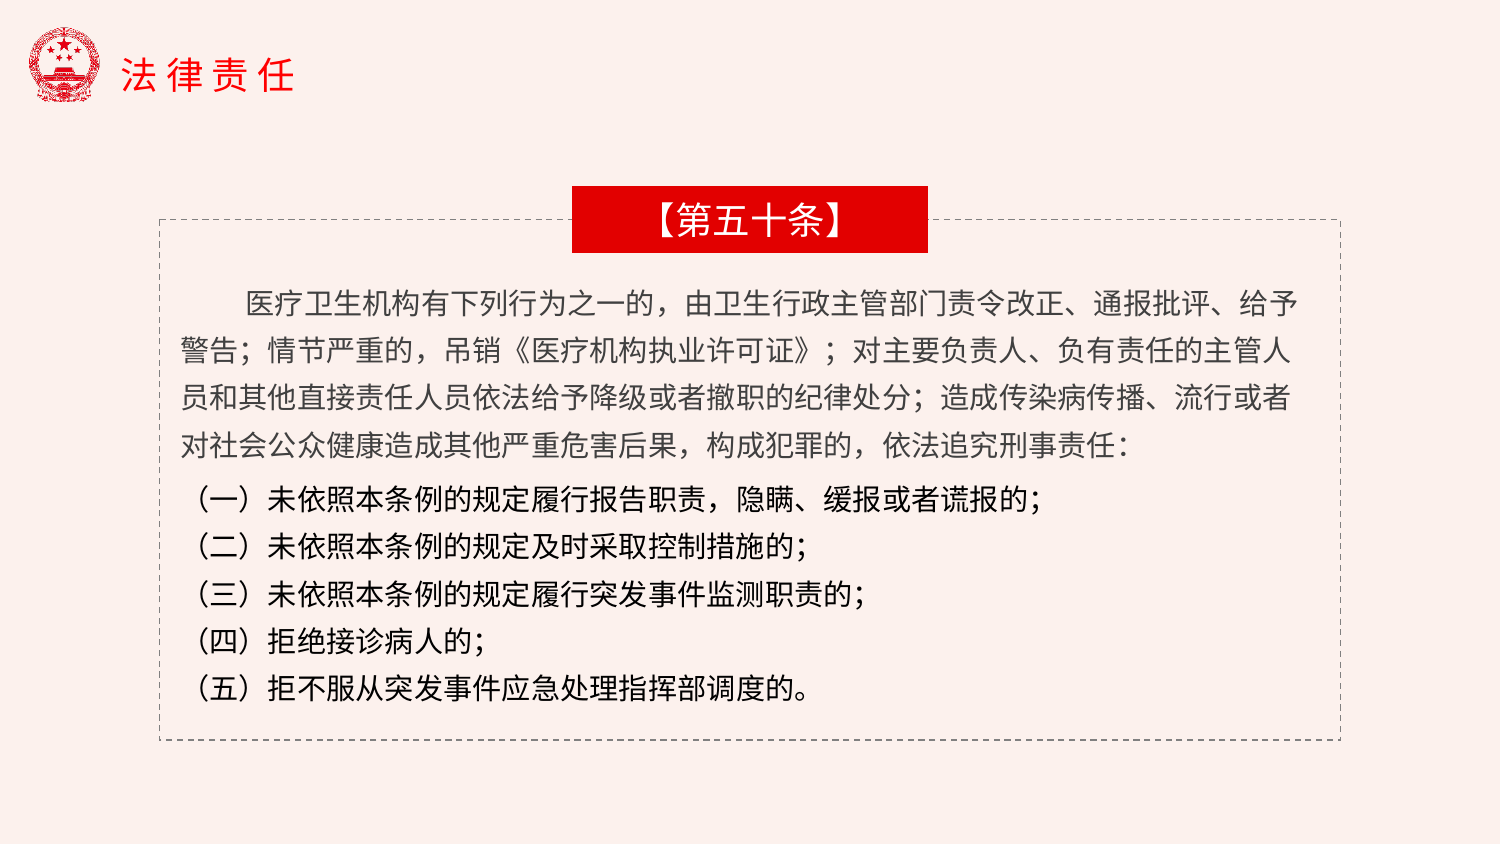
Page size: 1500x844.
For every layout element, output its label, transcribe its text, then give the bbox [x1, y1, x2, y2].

text_box [158, 219, 1342, 741]
picture [25, 24, 105, 108]
text_box 【第五十条】 [572, 186, 928, 253]
text_box （一）未依照本条例的规定履行报告职责，隐瞒、缓报或者谎报的； （二）未依照本条例的规定及时采取控制措施的； （三）未依照本条例的规定履行突发事件监测职责的； （四）拒绝接诊病人的； （五）拒不服从突发事件应急处理指挥部调度的。 [168, 463, 1332, 711]
text_box 医疗卫生机构有下列行为之一的，由卫生行政主管部门责令改正、通报批评、给予警告；情节严重的，吊销《医疗机构执业许可证》；对主要负责人、负有责任的主管人员和其他直接责任人员依法给予降级或者撤职的纪律处分；造成传染病传播、流行或者对社会公众健康造成其他严重危害后果，构成犯罪的，依法追究刑事责任： [168, 267, 1332, 463]
